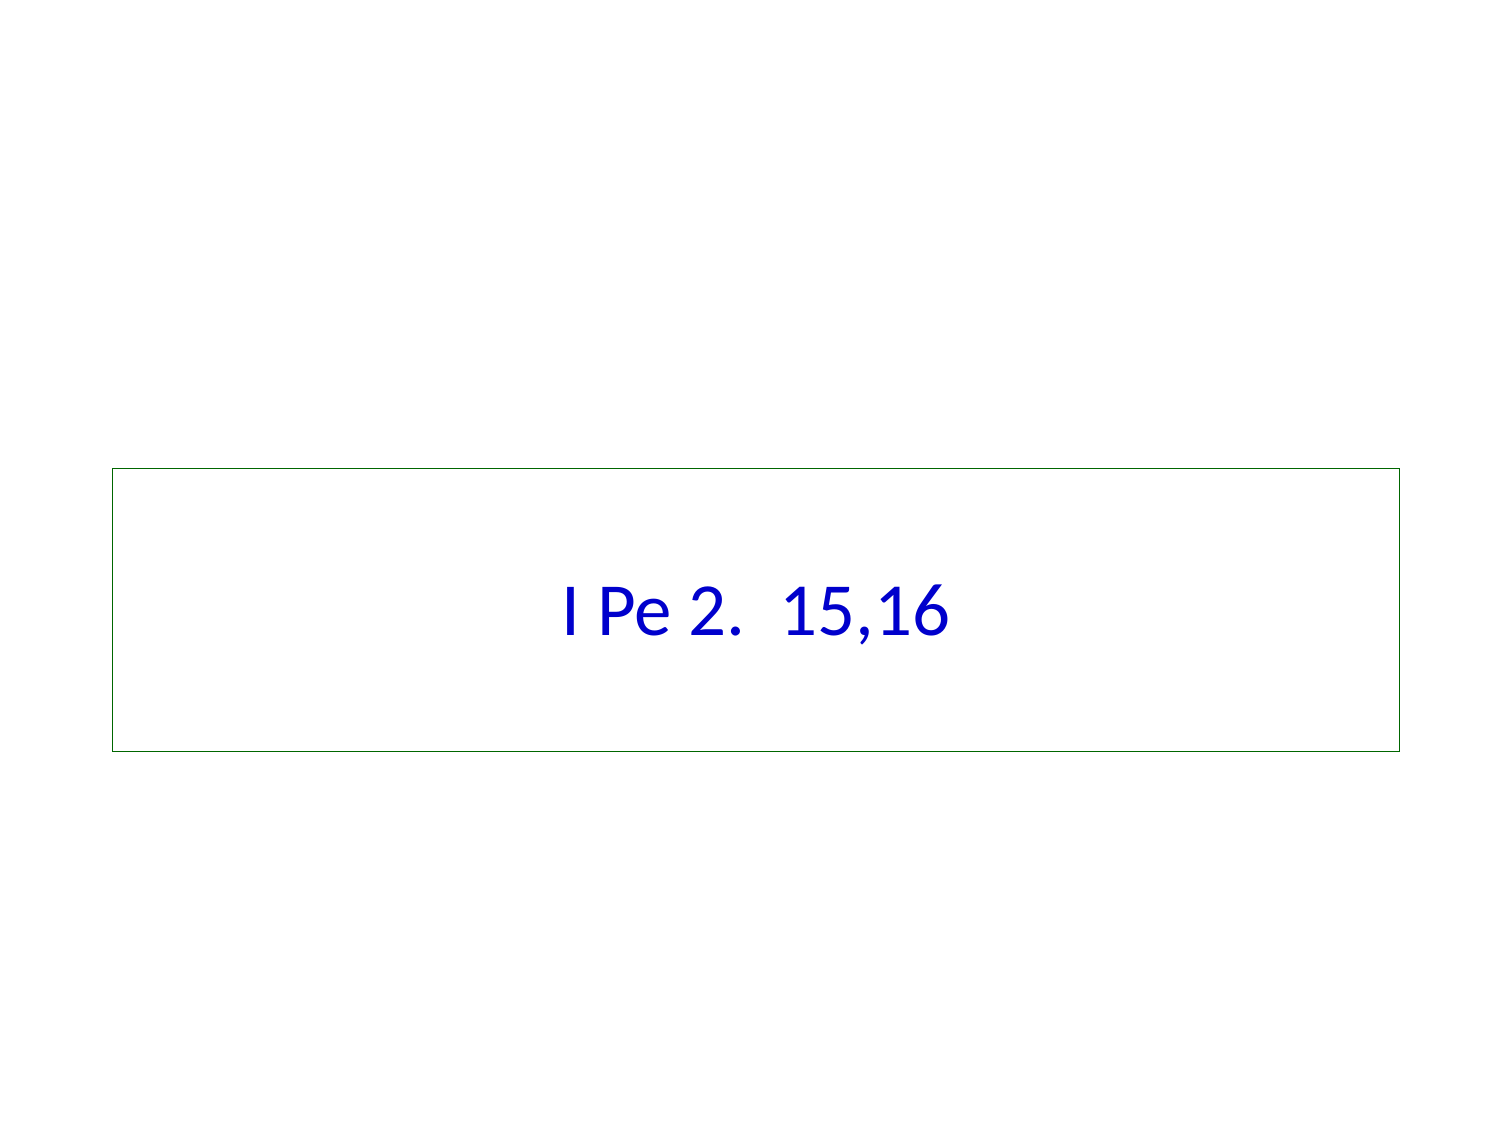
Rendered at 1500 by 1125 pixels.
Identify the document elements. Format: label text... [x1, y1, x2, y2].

list I Pe 2. 15,16 [112, 468, 1400, 752]
